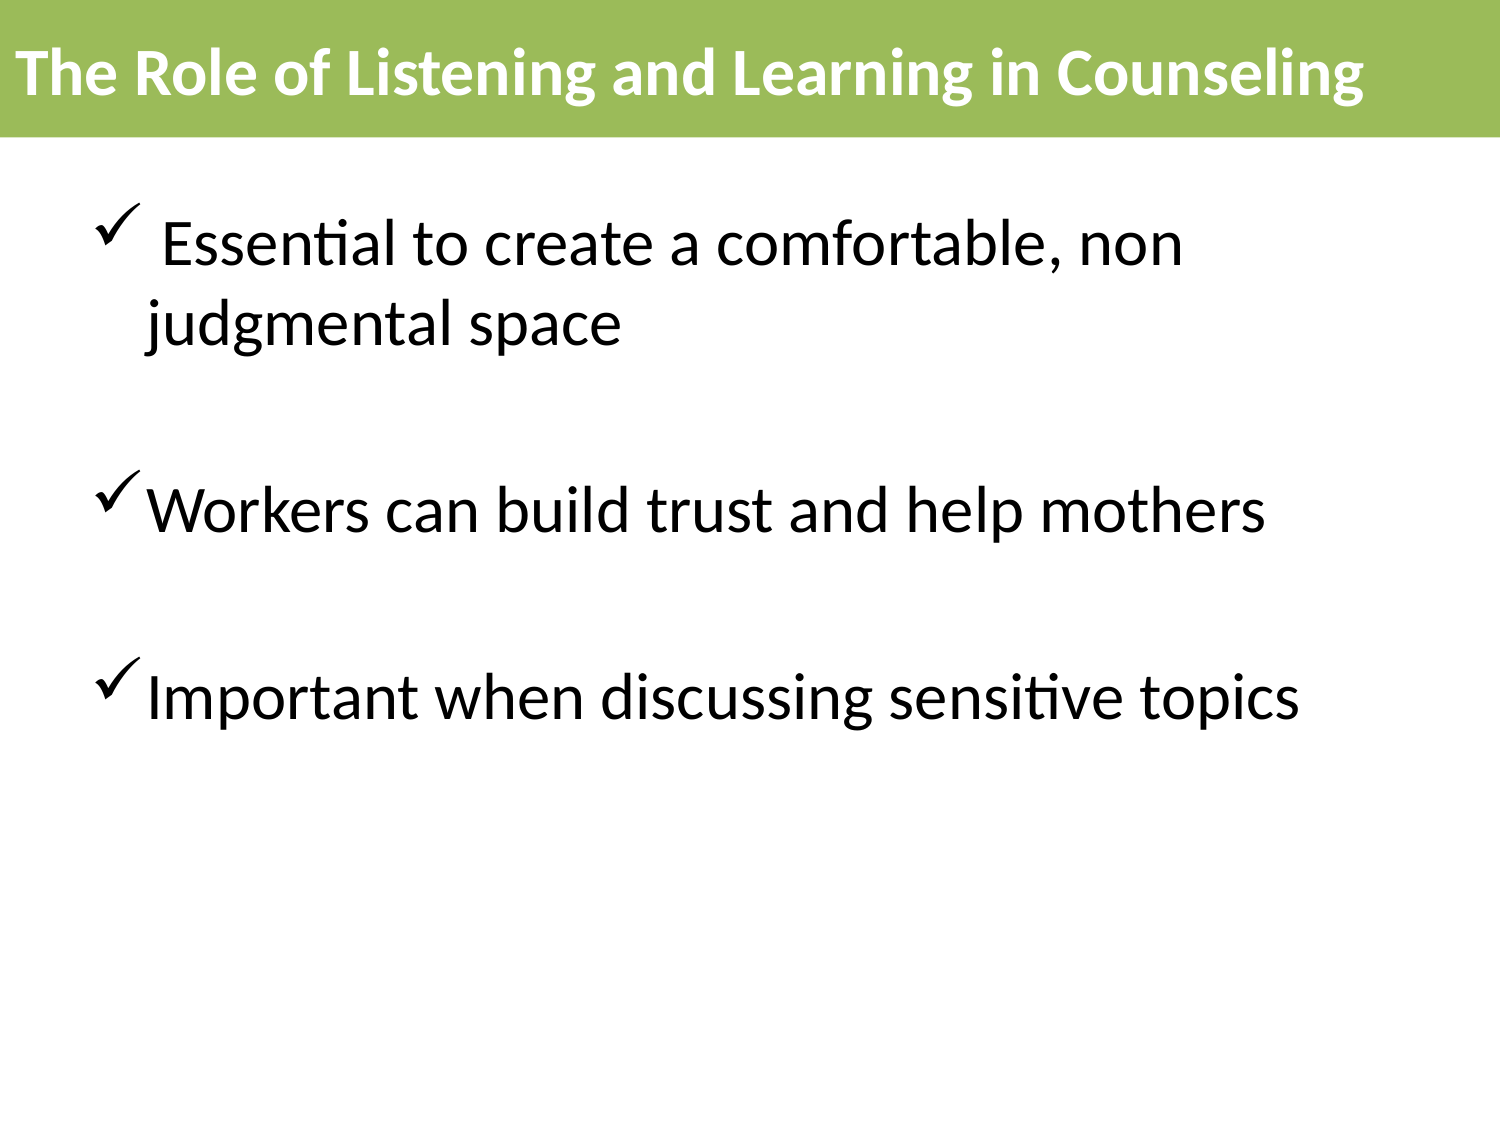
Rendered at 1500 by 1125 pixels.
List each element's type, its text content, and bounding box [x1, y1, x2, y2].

text_box The Role of Listening and Learning in Counseling [0, 0, 1500, 138]
list Essential to create a comfortable, non judgmental space Workers can build trust and help mothers Important when discussing sensitive topics [75, 191, 1425, 934]
